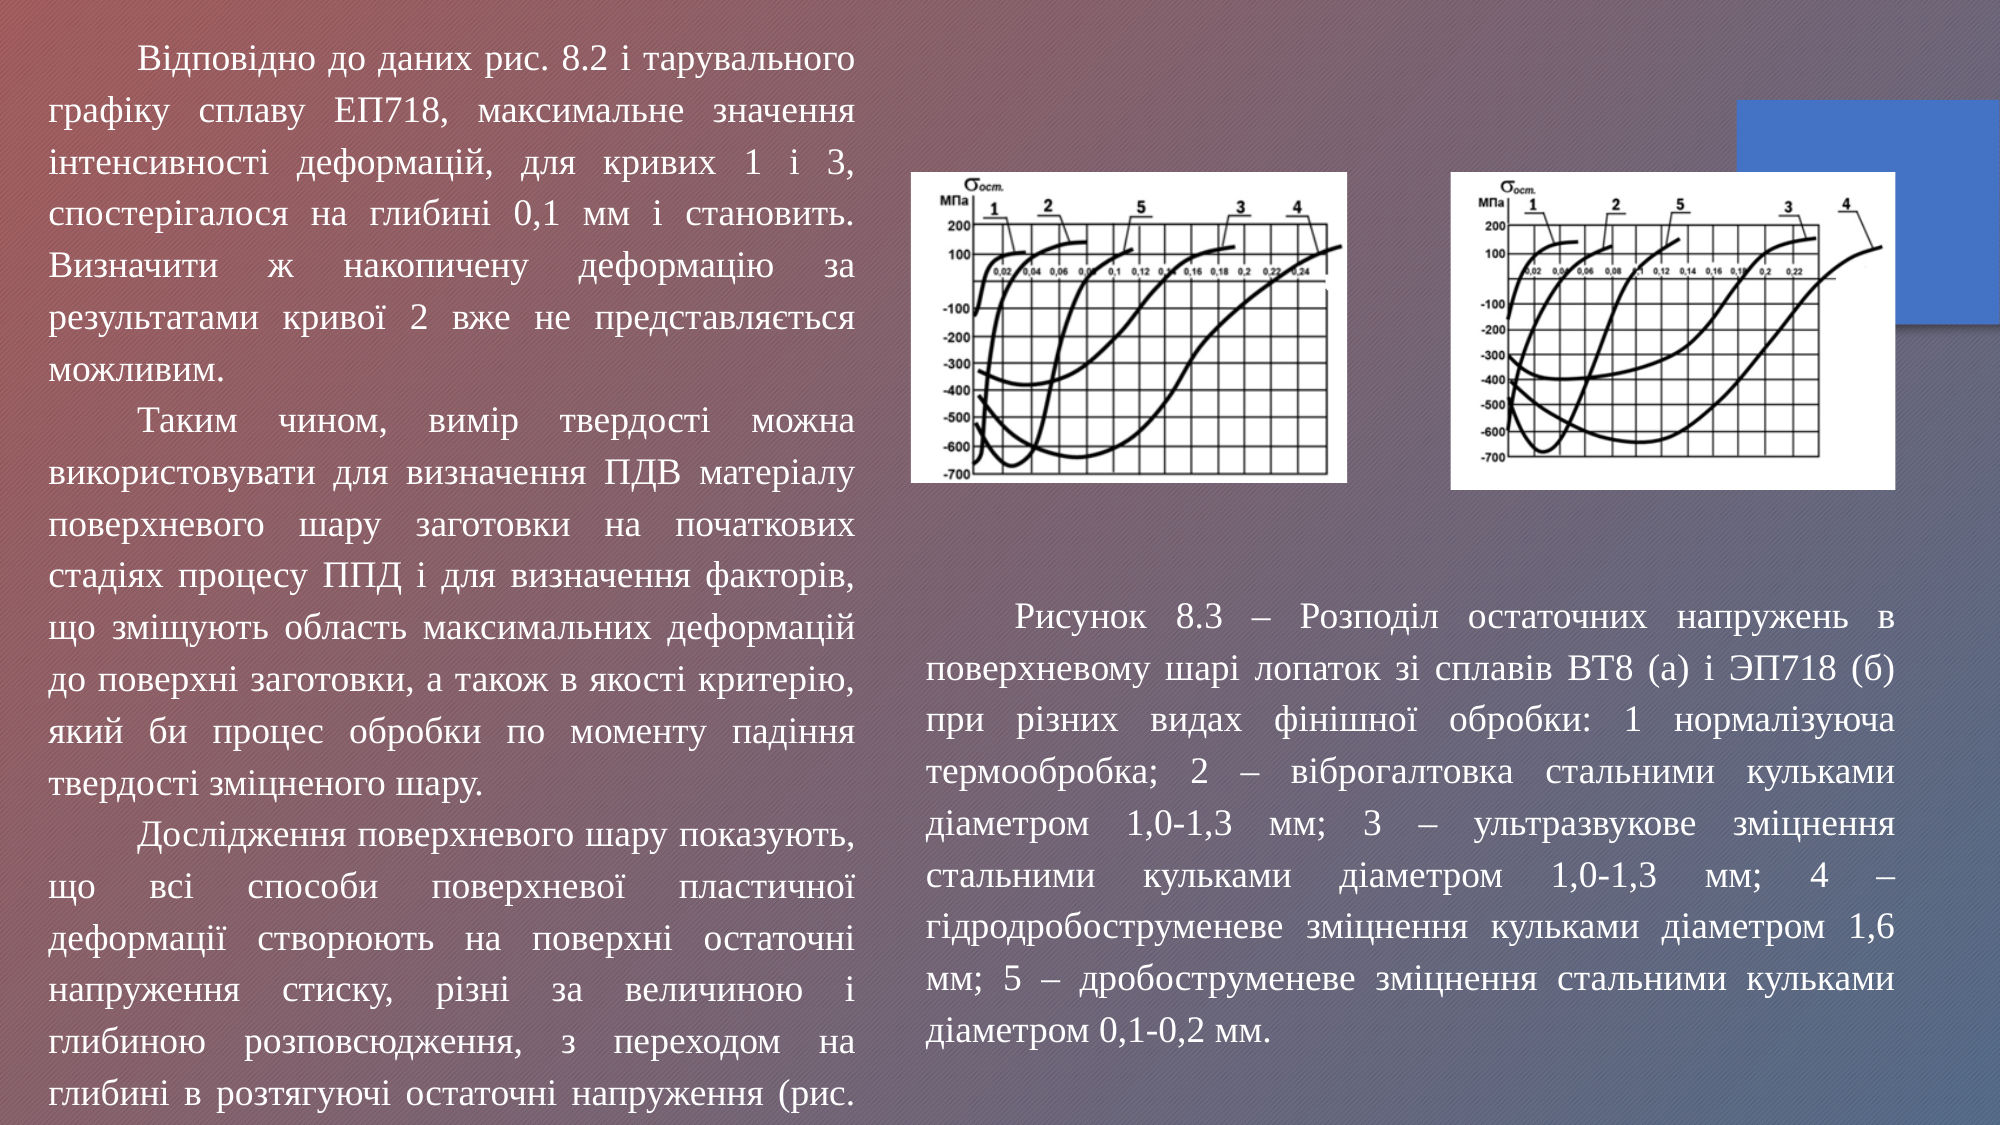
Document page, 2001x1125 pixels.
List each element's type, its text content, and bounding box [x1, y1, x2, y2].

text_box Рисунок 8.3 – Розподіл остаточних напружень в поверхневому шарі лопаток зі сплавів ВТ8 (а) і ЭП718 (б) при різних видах фінішної обробки: 1 нормалізуюча термообробка; 2 – віброгалтовка стальними кульками діаметром 1,0-1,3 мм; 3 – ультразвукове зміцнення стальними кульками діаметром 1,0-1,3 мм; 4 – гідродробоструменеве зміцнення кульками діаметром 1,6 мм; 5 – дробоструменеве зміцнення стальними кульками діаметром 0,1-0,2 мм. [910, 576, 1911, 1109]
picture [910, 172, 1348, 483]
picture [1450, 172, 2000, 490]
text_box Відповідно до даних рис. 8.2 і тарувального графіку сплаву ЕП718, максимальне значення інтенсивності деформацій, для кривих 1 і 3, спостерігалося на глибині 0,1 мм і становить. Визначити ж накопичену деформацію за результатами кривої 2 вже не представляється можливим. Таким чином, вимір твердості можна використовувати для визначення ПДВ матеріалу поверхневого шару заготовки на початкових стадіях процесу ППД і для визначення факторів, що зміщують область максимальних деформацій до поверхні заготовки, а також в якості критерію, який би процес обробки по моменту падіння твердості зміцненого шару. Дослідження поверхневого шару показують, що всі способи поверхневої пластичної деформації створюють на поверхні остаточні напруження стиску, різні за величиною і глибиною розповсюдження, з переходом на глибині в розтягуючі остаточні напруження (рис. 8.3). [33, 19, 871, 1125]
